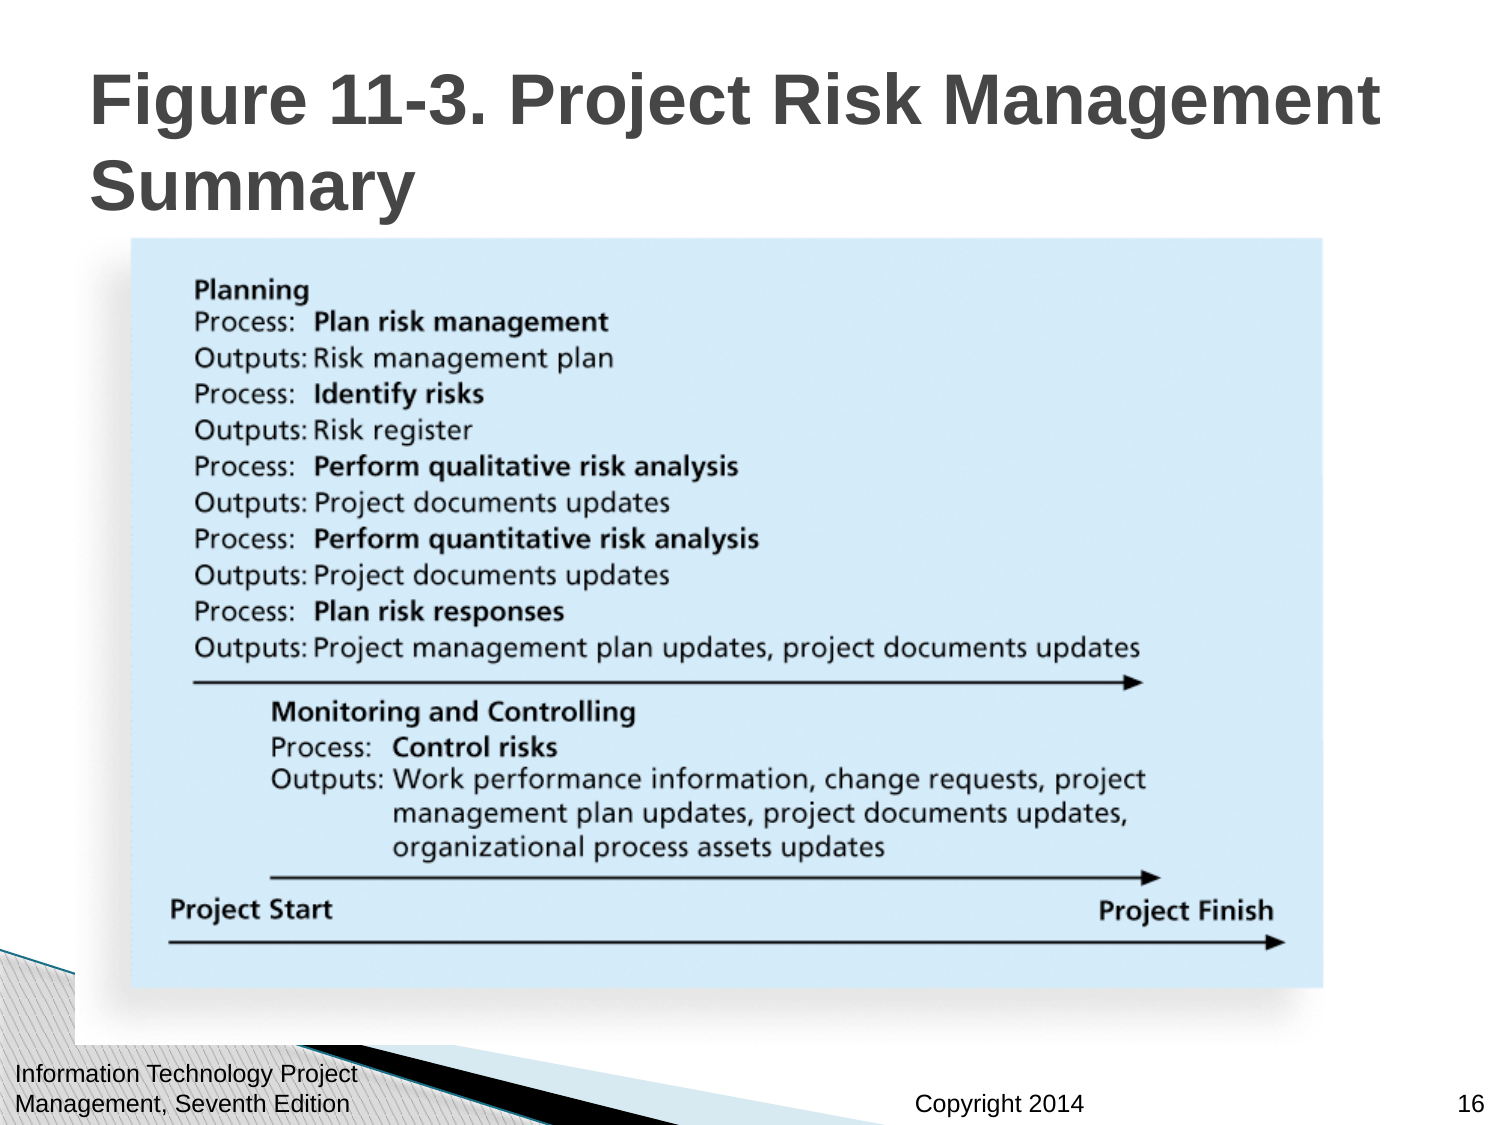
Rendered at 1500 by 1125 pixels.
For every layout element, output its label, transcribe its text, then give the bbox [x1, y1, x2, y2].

footer Information Technology Project Management, Seventh Edition [0, 1065, 425, 1125]
title Figure 11-3. Project Risk Management Summary [75, 45, 1425, 233]
slide_number 16 [1408, 1065, 1500, 1125]
picture [74, 237, 1326, 1045]
